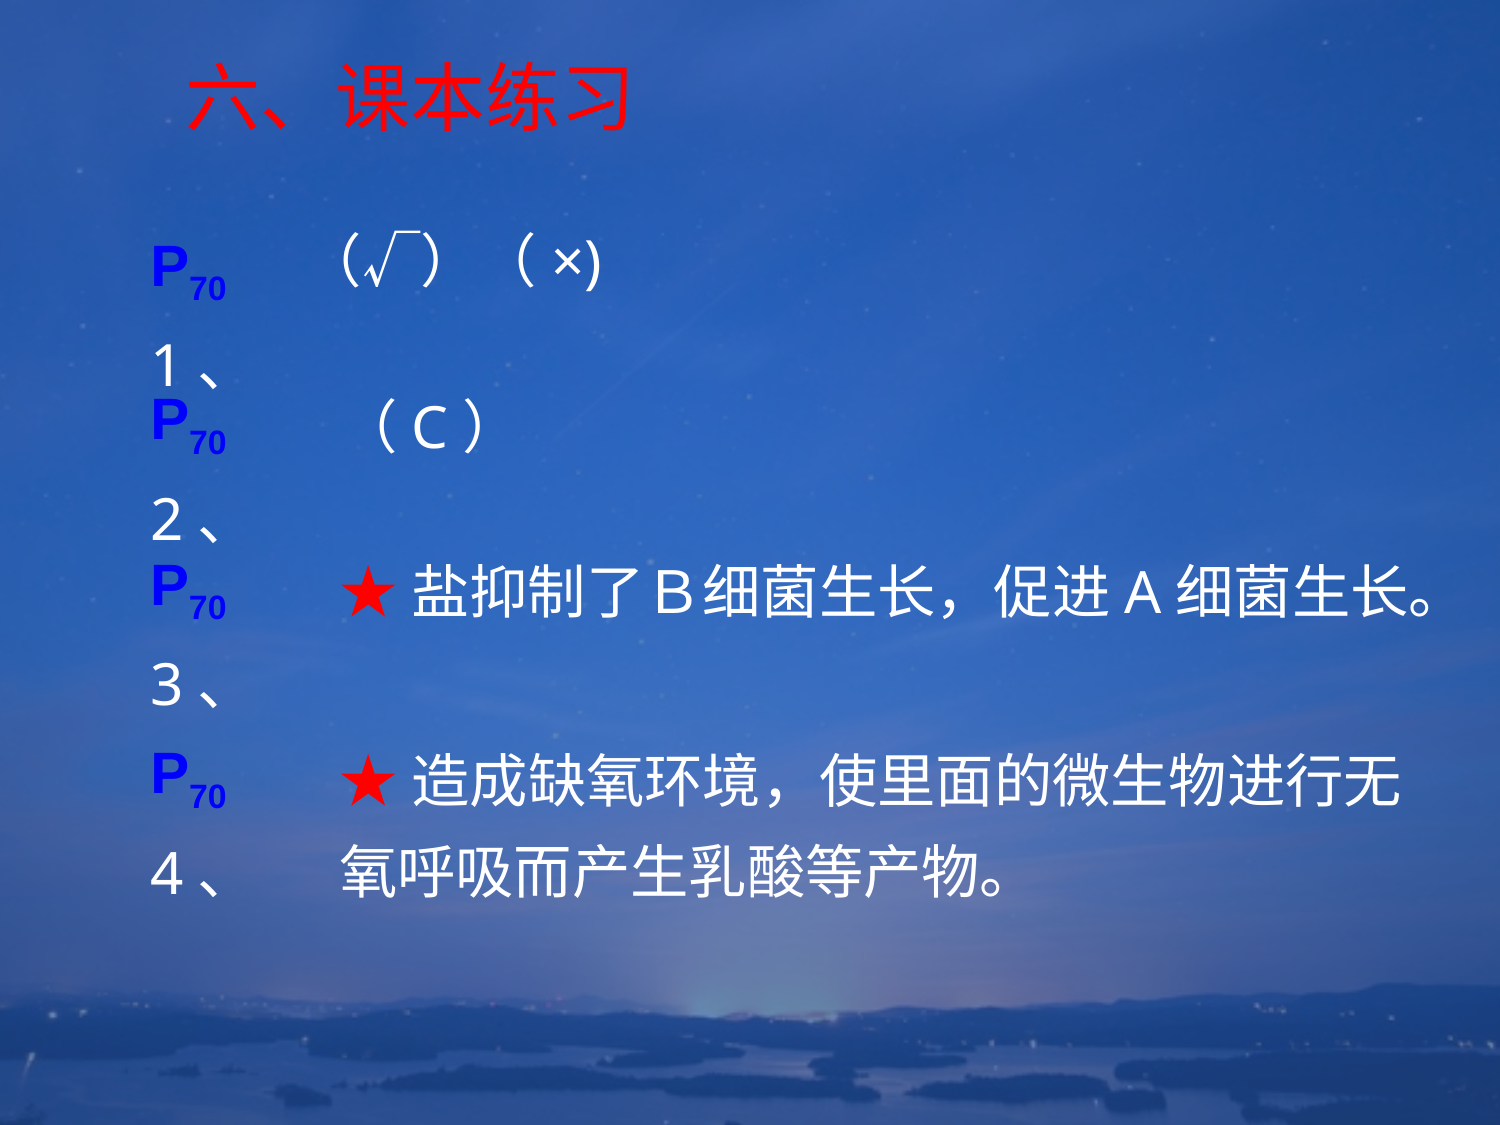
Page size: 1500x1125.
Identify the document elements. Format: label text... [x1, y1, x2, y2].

text_box P70 4、 [135, 704, 337, 914]
text_box （√）（×) [289, 196, 987, 302]
text_box P70 3、 [135, 515, 337, 704]
text_box ★盐抑制了Ｂ细菌生长，促进A细菌生长。 [324, 527, 1436, 633]
text_box （C） [324, 361, 809, 468]
text_box P70 1、 [135, 196, 337, 350]
text_box ★造成缺氧环境，使里面的微生物进行无氧呼吸而产生乳酸等产物。 [324, 716, 1424, 913]
text_box 六、课本练习 [171, 42, 762, 148]
text_box P70 2、 [135, 350, 337, 515]
